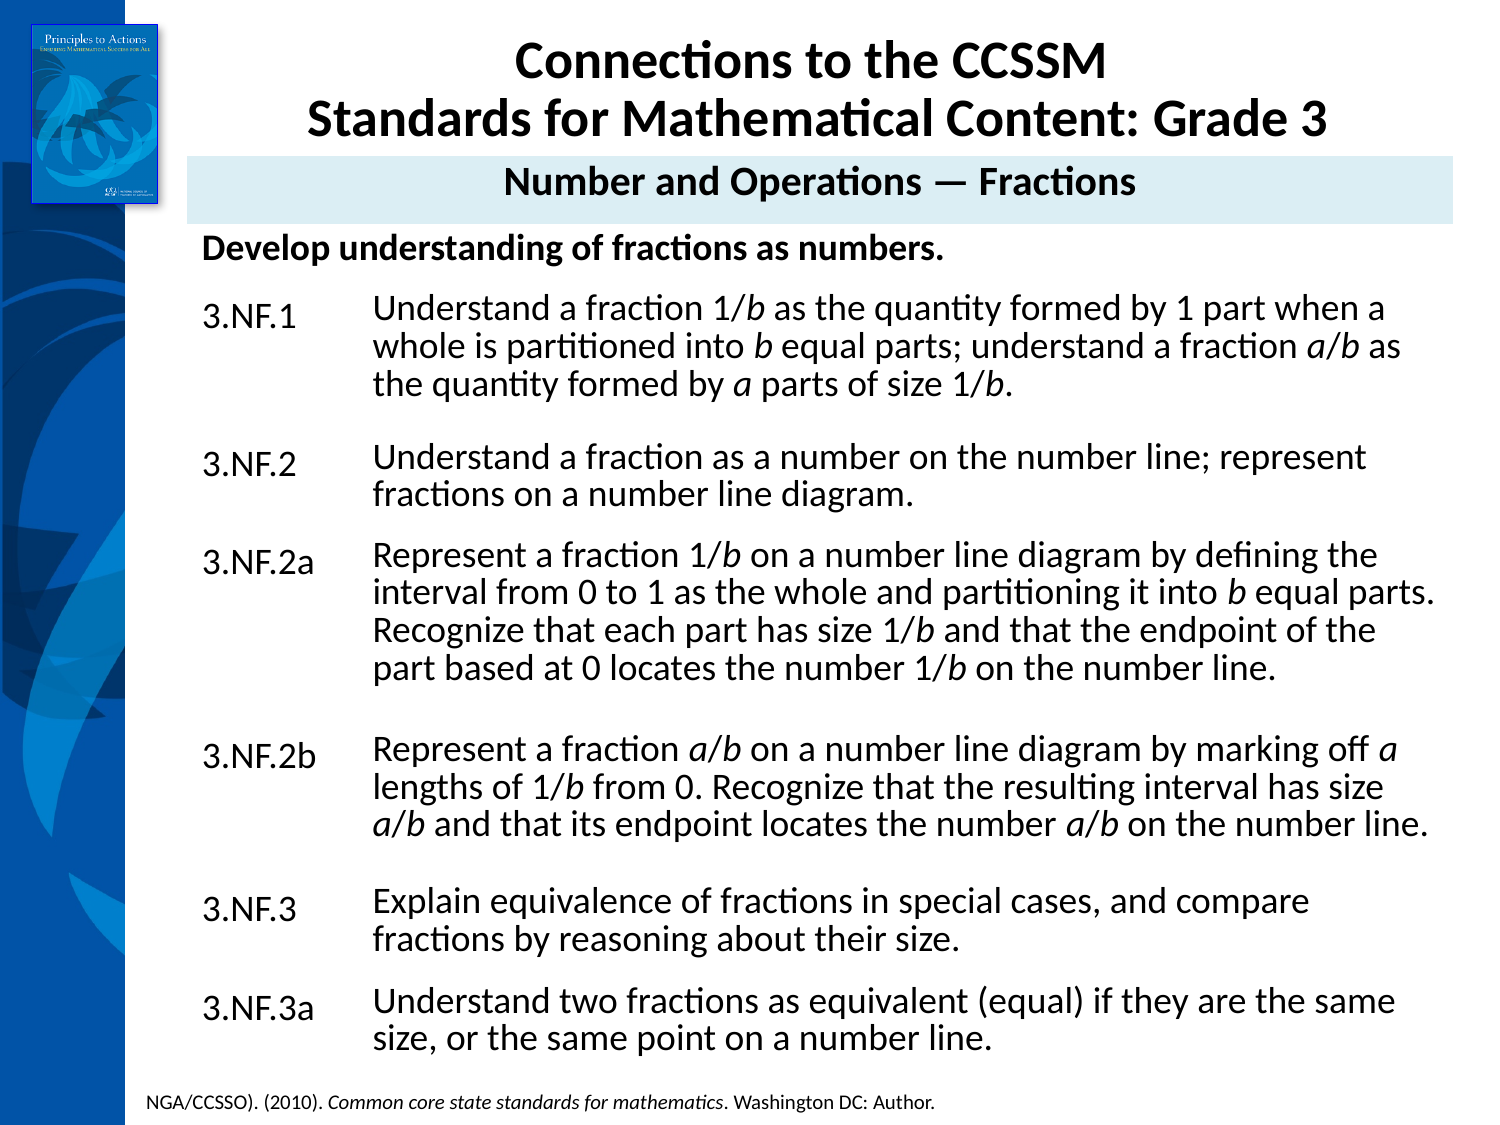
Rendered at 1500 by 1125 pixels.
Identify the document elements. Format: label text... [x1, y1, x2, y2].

table_header Number and Operations — Fractions [187, 164, 1453, 224]
picture [0, 0, 125, 1125]
text_box Connections to the CCSSM Standards for Mathematical Content: Grade 3 [167, 16, 1470, 164]
table_cell Understand a fraction as a number on the number line; represent fractions on a number line diagram. [357, 441, 1453, 539]
table_cell Understand a fraction 1/b as the quantity formed by 1 part when a whole is partitioned into b equal parts; understand a fraction a/b as the quantity formed by a parts of size 1/b. [357, 292, 1453, 441]
picture [32, 25, 157, 203]
table_cell Explain equivalence of fractions in special cases, and compare fractions by reasoning about their size. [357, 885, 1453, 985]
table_cell Represent a fraction a/b on a number line diagram by marking off a lengths of 1/b from 0. Recognize that the resulting interval has size a/b and that its endpoint locates the number a/b on the number line. [357, 733, 1453, 885]
table_cell 3.NF.3 [187, 885, 357, 985]
table_cell 3.NF.3a [187, 985, 357, 1064]
table_cell Represent a fraction 1/b on a number line diagram by defining the interval from 0 to 1 as the whole and partitioning it into b equal parts. Recognize that each part has size 1/b and that the endpoint of the part based at 0 locates the number 1/b on the number line. [357, 539, 1453, 733]
table_cell Understand two fractions as equivalent (equal) if they are the same size, or the same point on a number line. [357, 985, 1453, 1064]
table_cell 3.NF.2 [187, 441, 357, 539]
table_cell Develop understanding of fractions as numbers. [187, 224, 1453, 292]
text_box NGA/CCSSO). (2010). Common core state standards for mathematics. Washington DC: Author. [131, 1081, 1490, 1122]
table_cell 3.NF.2b [187, 733, 357, 885]
table_cell 3.NF.2a [187, 539, 357, 733]
table_cell 3.NF.1 [187, 292, 357, 441]
